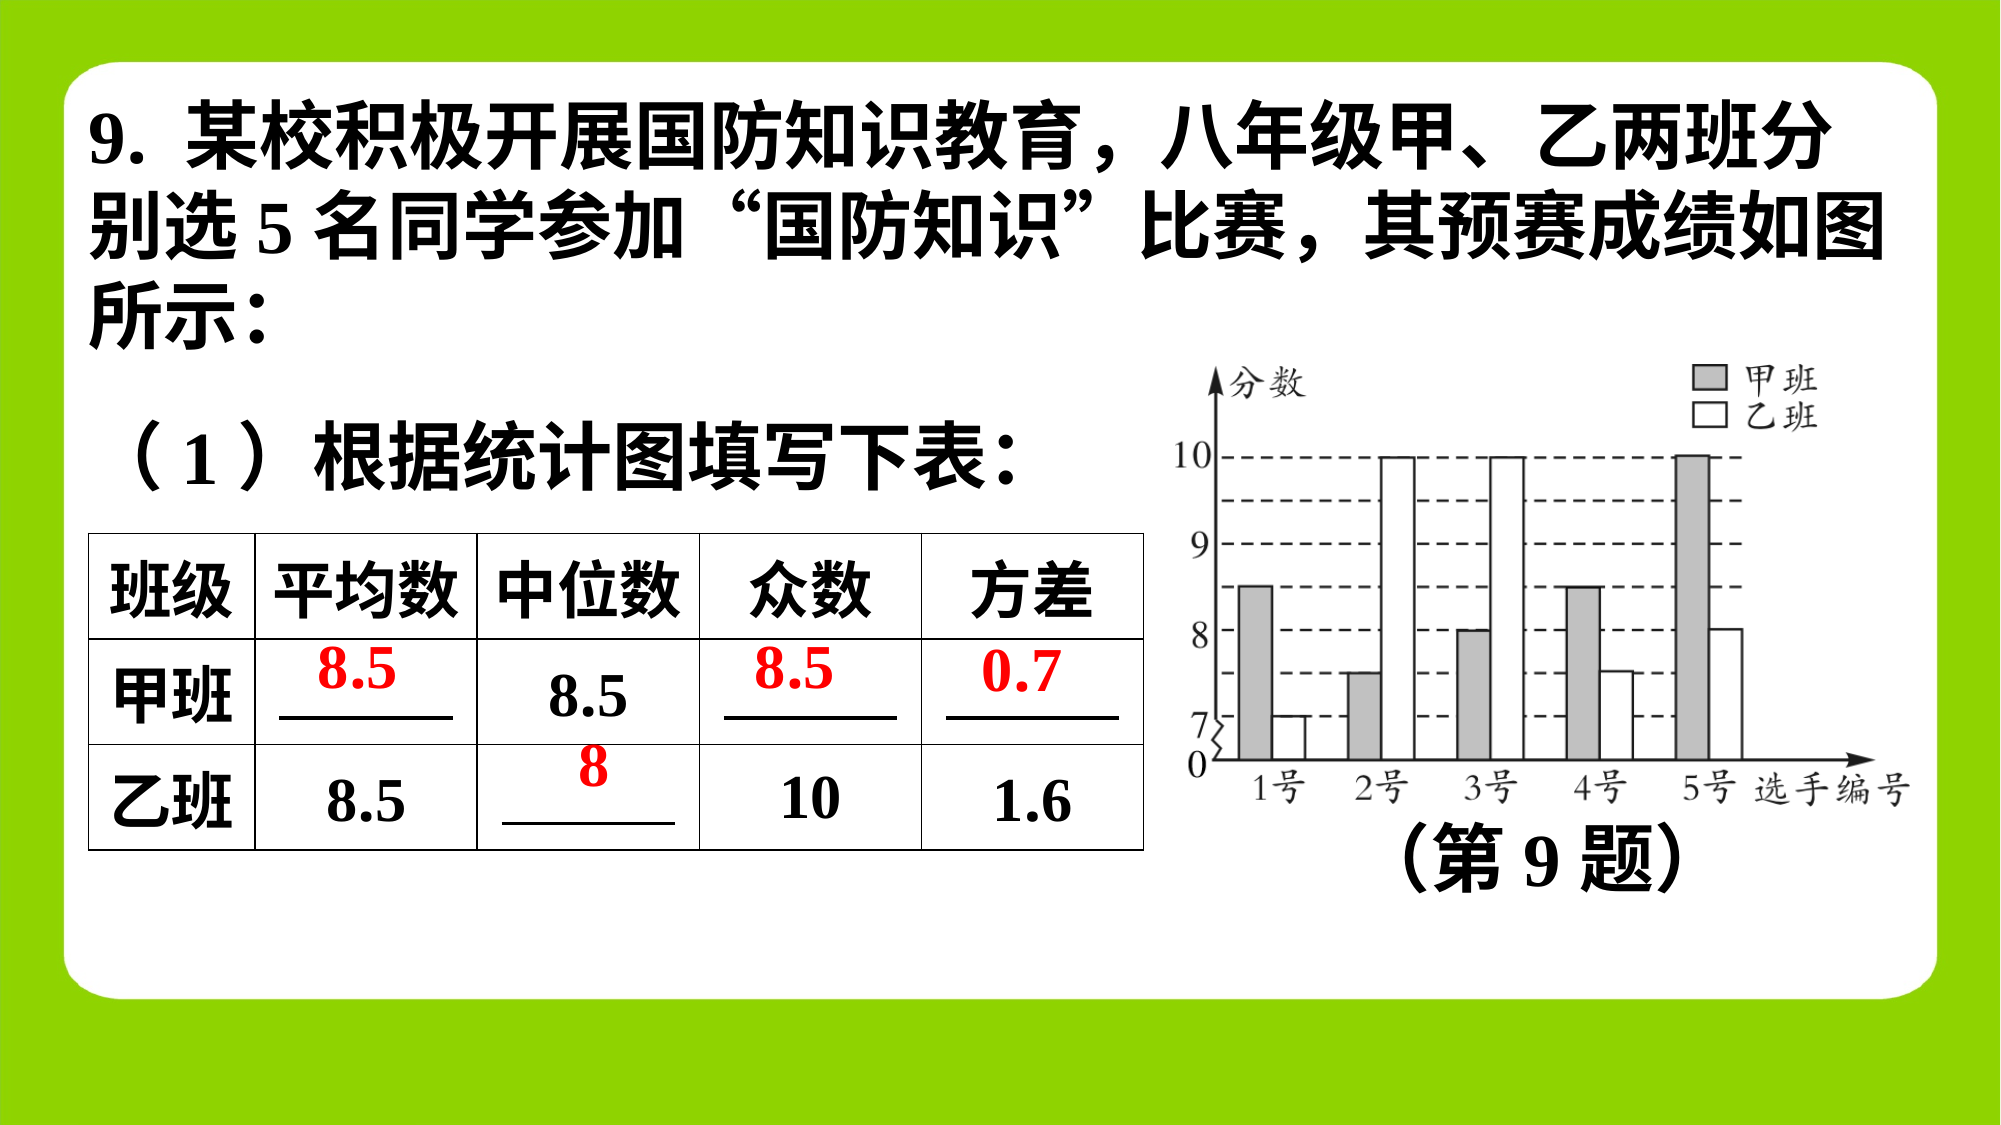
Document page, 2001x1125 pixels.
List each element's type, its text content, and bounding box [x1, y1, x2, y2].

table_cell 8.5 [478, 640, 699, 744]
text_box 8 [563, 716, 631, 823]
table_cell 乙班 [89, 745, 254, 849]
table_cell 甲班 [89, 640, 254, 744]
table_cell 8.5 [256, 745, 476, 849]
table_header 中位数 [478, 534, 699, 638]
text_box 9. 某校积极开展国防知识教育，八年级甲、乙两班分 别选5名同学参加“国防知识”比赛，其预赛成绩如图 所示： [88, 88, 1974, 362]
table_header 方差 [922, 534, 1143, 638]
text_box 8.5 [303, 618, 446, 724]
table_header 班级 [89, 534, 254, 638]
text_box （1）根据统计图填写下表： [88, 409, 1039, 501]
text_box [1170, 364, 1910, 887]
table_cell ⁠ [700, 640, 921, 744]
table_cell 10 [700, 745, 921, 849]
table_cell ⁠ [256, 640, 476, 744]
table_header 平均数 [256, 534, 476, 638]
text_box 8.5 [740, 618, 883, 724]
picture [0, 0, 2001, 1125]
table_cell 1.6 [922, 745, 1143, 849]
table_header 众数 [700, 534, 921, 638]
table_cell ⁠ [922, 640, 1143, 744]
text_box 0.7 [967, 621, 1110, 728]
table_cell ⁠ [478, 745, 699, 849]
